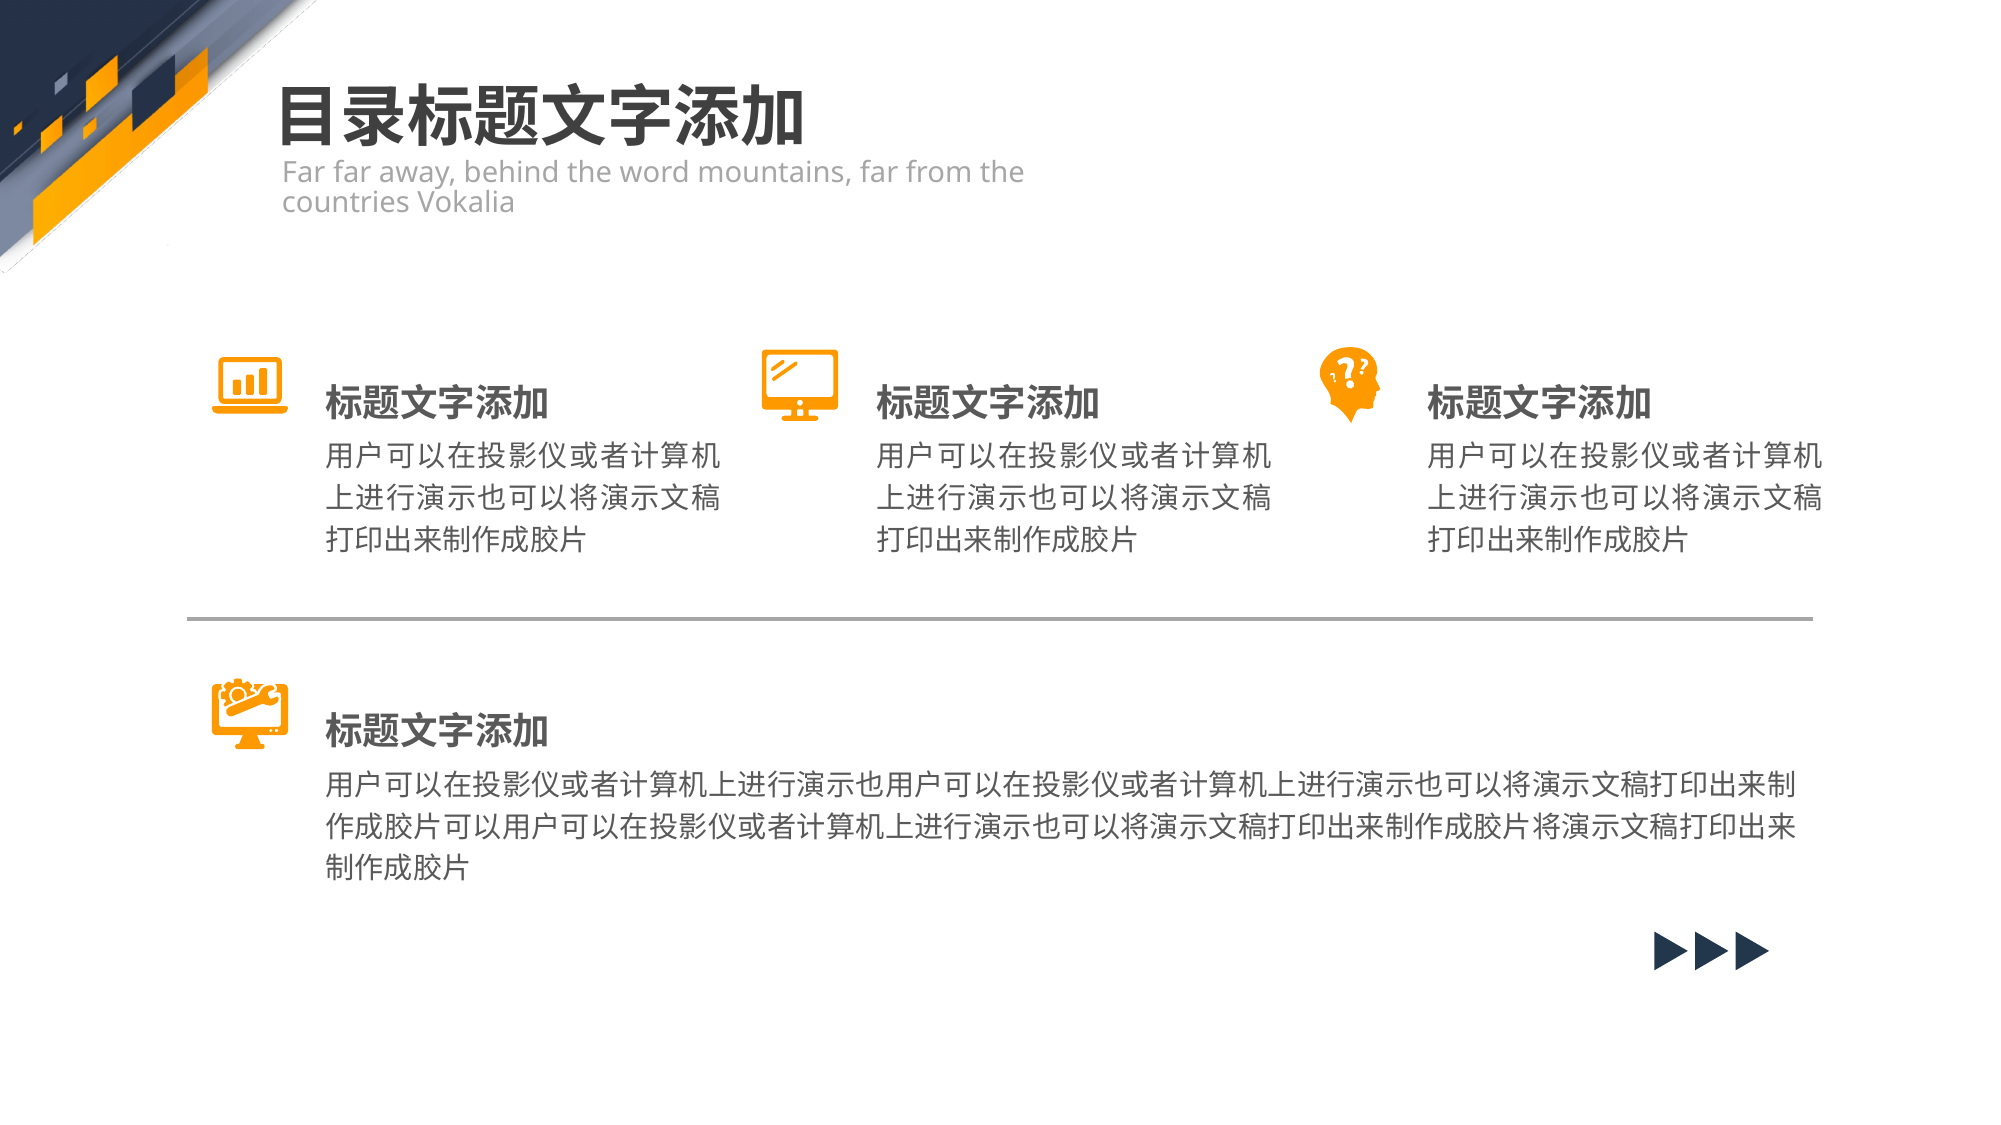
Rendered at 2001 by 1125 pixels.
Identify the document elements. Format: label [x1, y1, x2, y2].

text_box [310, 690, 1813, 894]
picture [0, 0, 388, 330]
text_box [861, 362, 1287, 566]
text_box [210, 356, 290, 415]
text_box [273, 74, 1135, 190]
text_box [1412, 362, 1839, 566]
text_box [760, 348, 840, 422]
text_box [1654, 931, 1770, 971]
text_box [210, 677, 290, 751]
text_box [1318, 346, 1382, 426]
text_box [310, 362, 736, 566]
